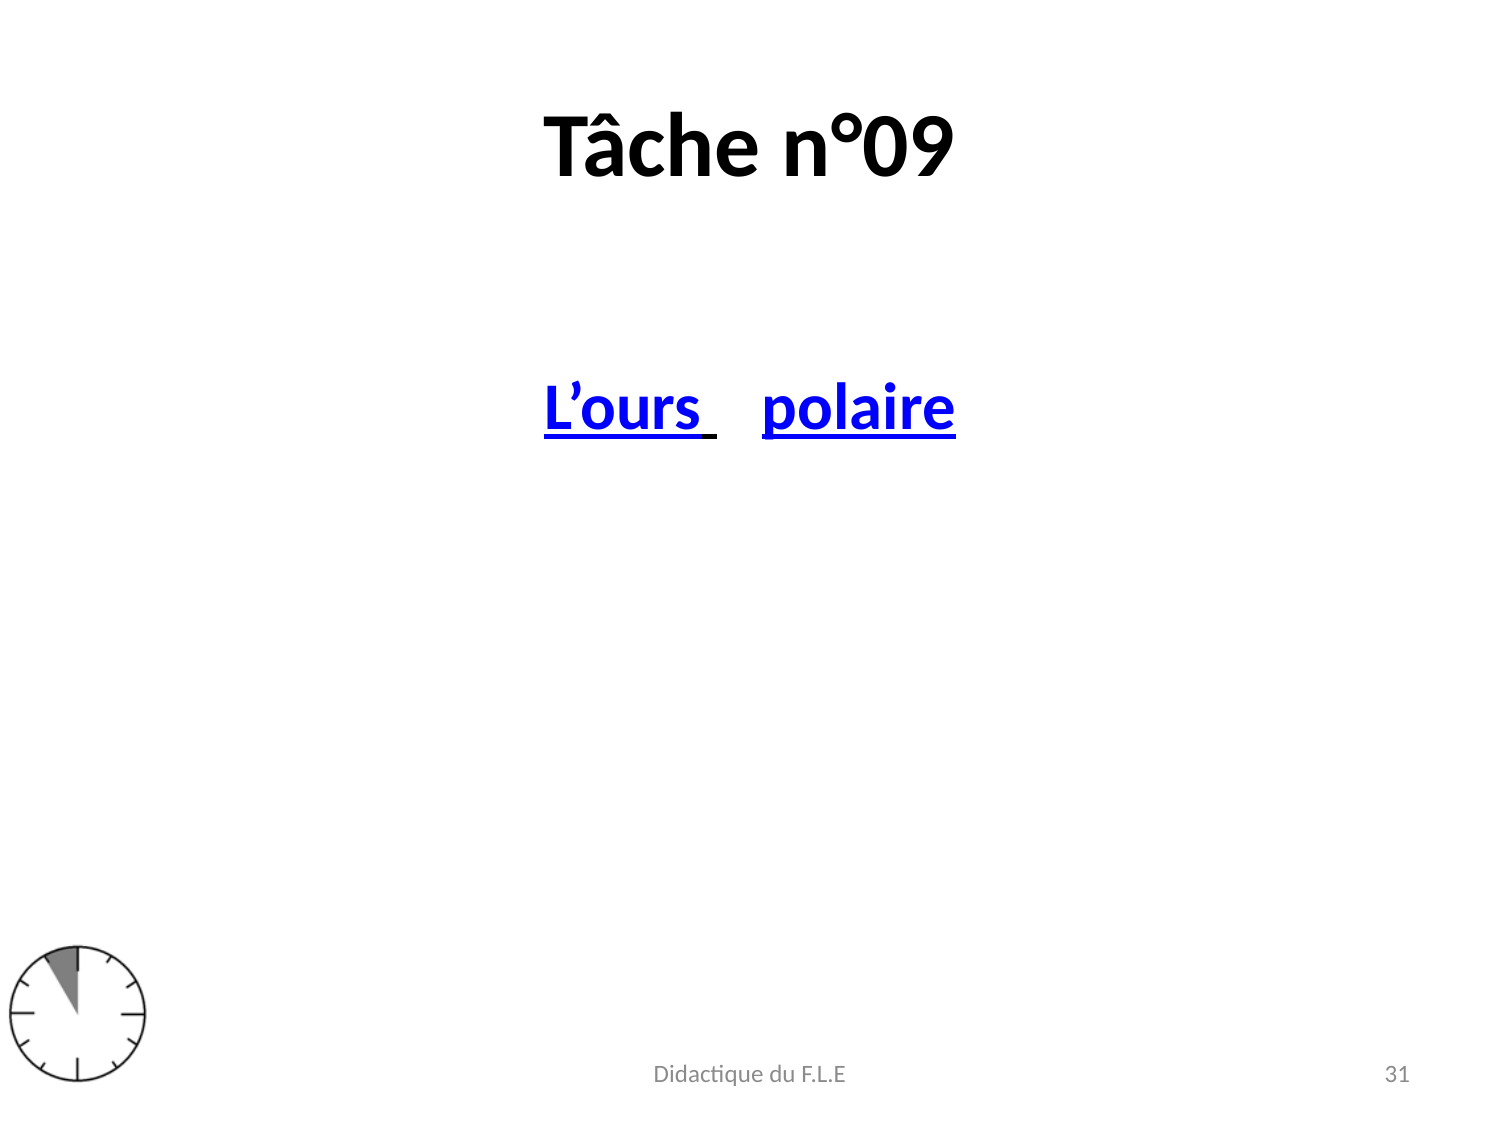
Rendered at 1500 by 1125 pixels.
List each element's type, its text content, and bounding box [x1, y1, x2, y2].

picture [0, 937, 156, 1095]
footer Didactique du F.L.E [512, 1042, 988, 1103]
title Tâche n°09 [75, 46, 1425, 233]
slide_number 31 [1074, 1042, 1425, 1103]
list L’ours polaire [75, 262, 1425, 1005]
